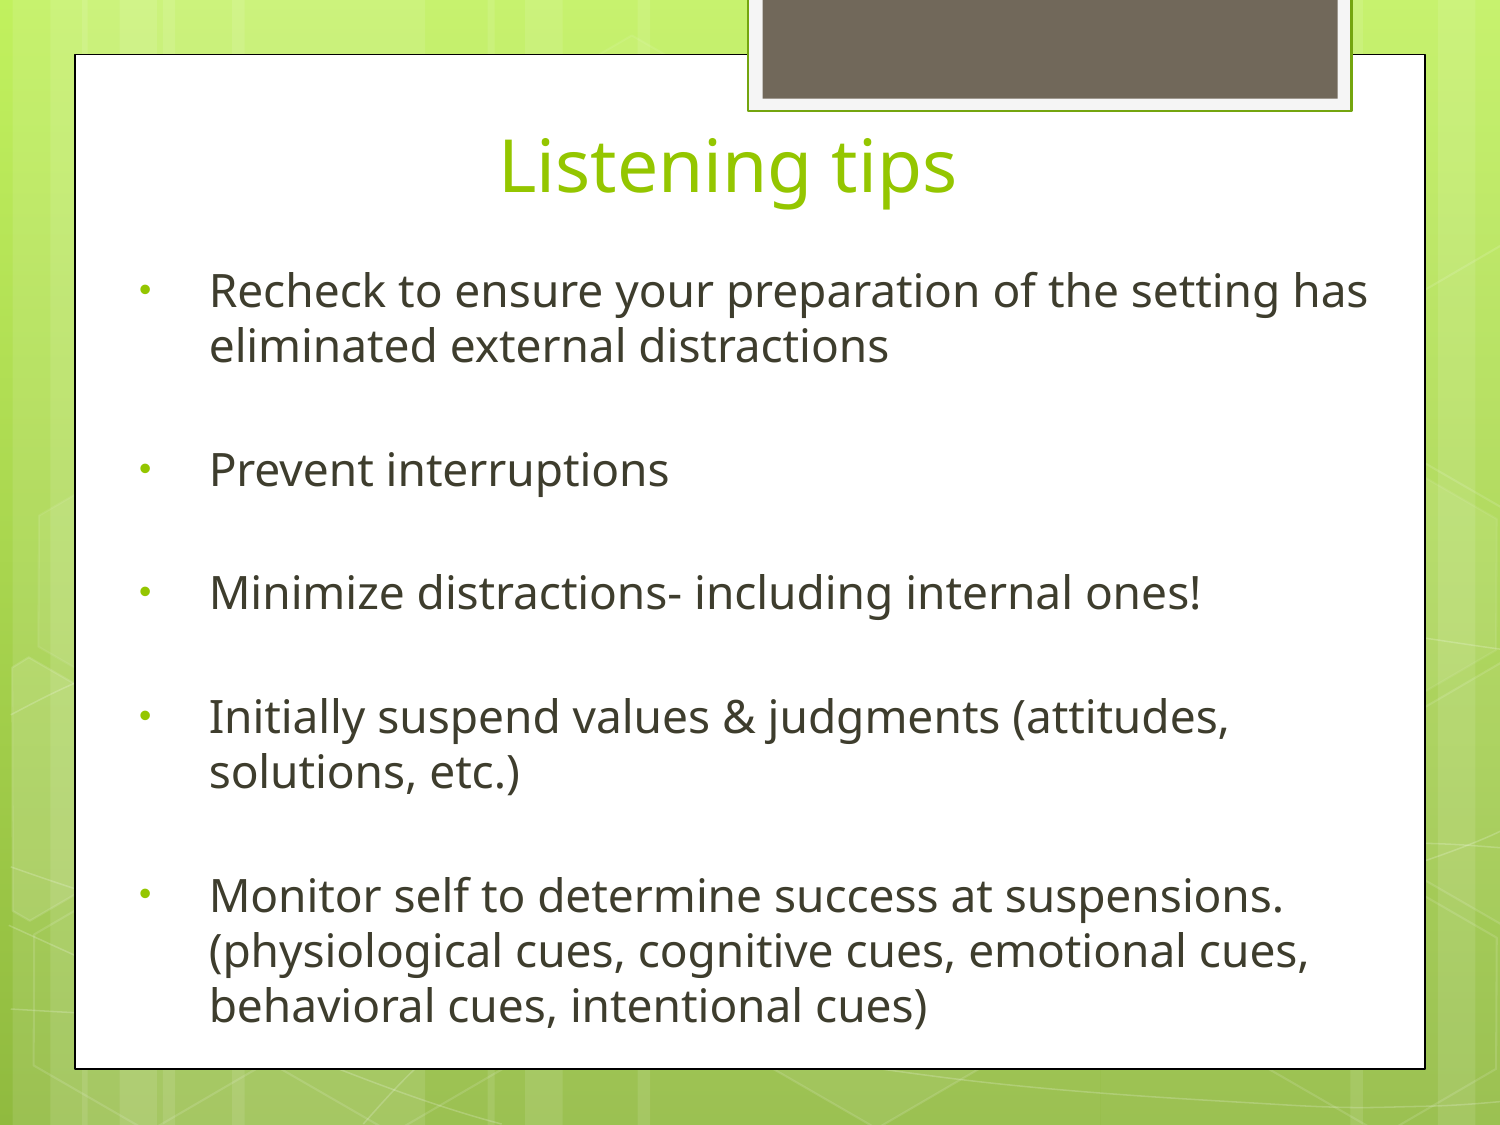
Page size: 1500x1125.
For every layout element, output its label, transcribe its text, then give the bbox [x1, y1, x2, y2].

list Recheck to ensure your preparation of the setting has eliminated external distractions Prevent interruptions Minimize distractions- including internal ones! Initially suspend values & judgments (attitudes, solutions, etc.) Monitor self to determine success at suspensions. (physiological cues, cognitive cues, emotional cues, behavioral cues, intentional cues) [68, 182, 1432, 1040]
title Listening tips [483, 110, 1017, 182]
